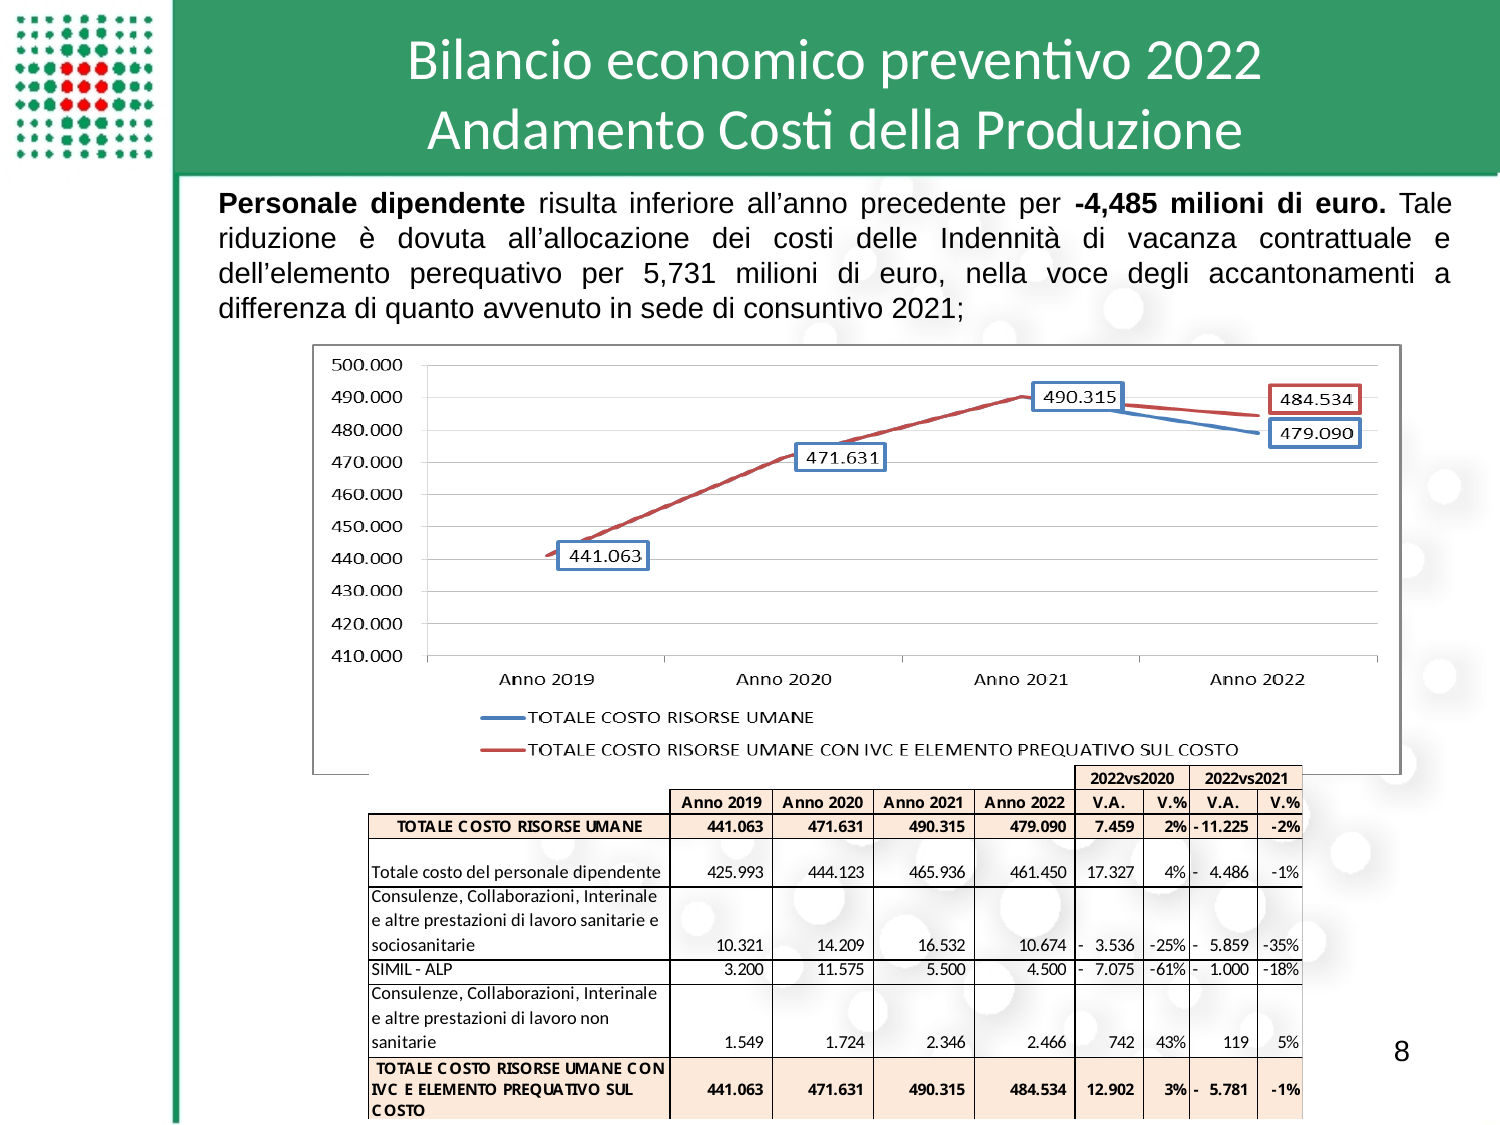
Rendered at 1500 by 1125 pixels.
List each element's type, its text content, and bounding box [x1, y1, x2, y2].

text_box Personale dipendente risulta inferiore all’anno precedente per -4,485 milioni di euro. Tale riduzione è dovuta all’allocazione dei costi delle Indennità di vacanza contrattuale e dell’elemento perequativo per 5,731 milioni di euro, nella voce degli accantonamenti a differenza di quanto avvenuto in sede di consuntivo 2021; [203, 177, 1468, 333]
slide_number 8 [1308, 1024, 1426, 1103]
picture [0, 0, 1500, 1125]
text_box Bilancio economico preventivo 2022 Andamento Costi della Produzione [171, 19, 1500, 163]
